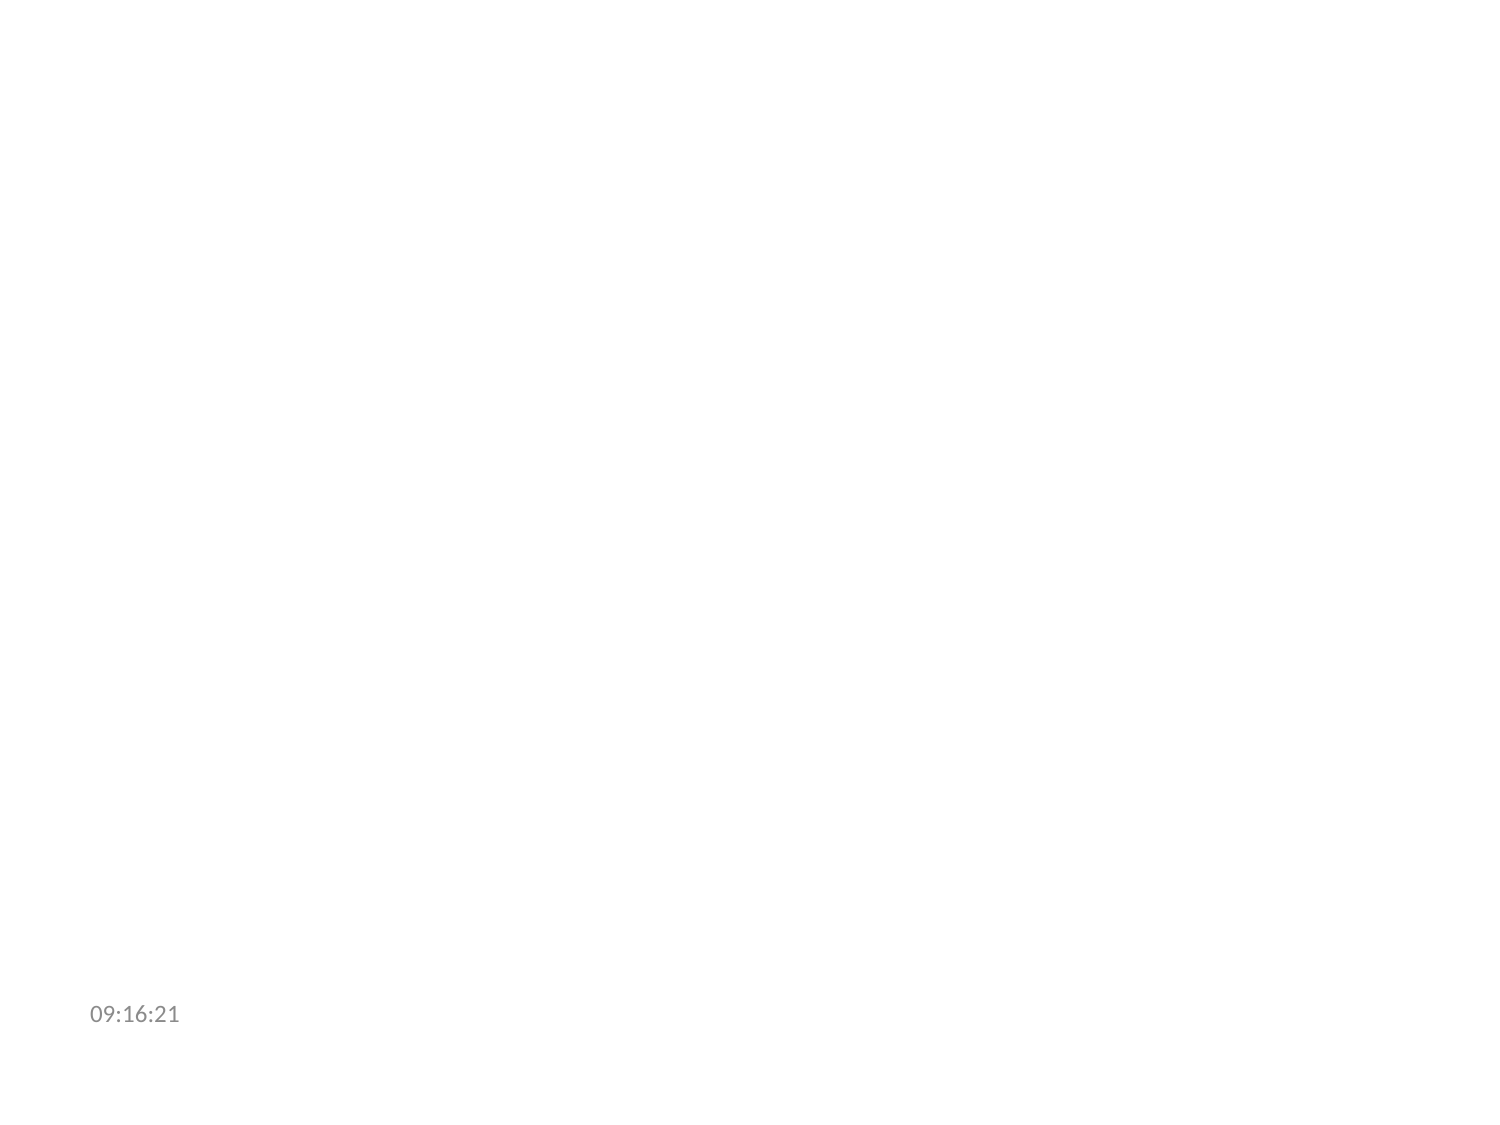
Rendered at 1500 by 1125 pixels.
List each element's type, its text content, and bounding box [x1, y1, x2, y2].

text_box 15:35:09 [75, 982, 425, 1043]
